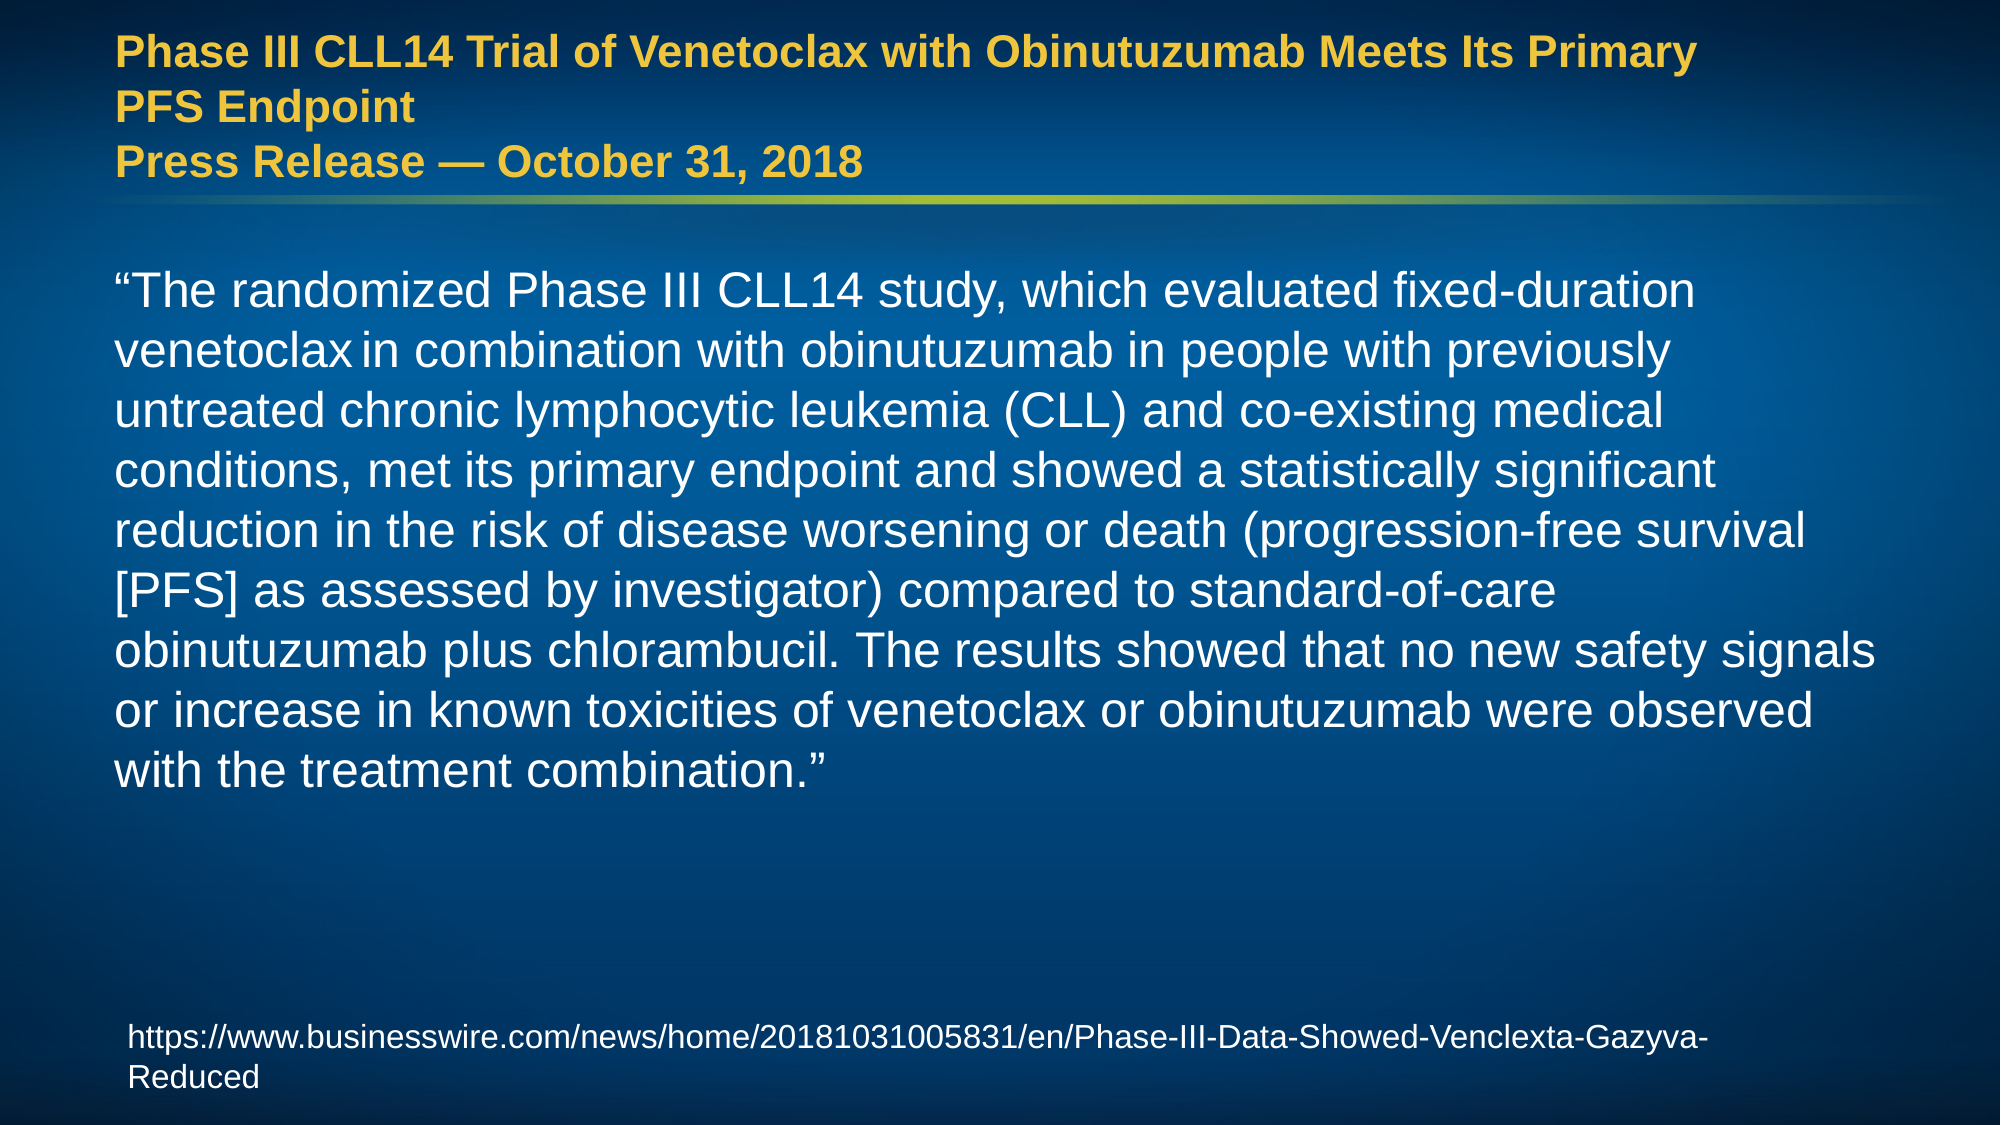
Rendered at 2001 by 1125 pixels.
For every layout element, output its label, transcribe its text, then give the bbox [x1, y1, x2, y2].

text_box https://www.businesswire.com/news/home/20181031005831/en/Phase-III-Data-Showed-Venclexta-Gazyva-Reduced [112, 1007, 1813, 1103]
list “The randomized Phase III CLL14 study, which evaluated fixed-duration venetoclax in combination with obinutuzumab in people with previously untreated chronic lymphocytic leukemia (CLL) and co-existing medical conditions, met its primary endpoint and showed a statistically significant reduction in the risk of disease worsening or death (progression-free survival [PFS] as assessed by investigator) compared to standard-of-care obinutuzumab plus chlorambucil. The results showed that no new safety signals or increase in known toxicities of venetoclax or obinutuzumab were observed with the treatment combination.” [99, 249, 1900, 1050]
title Phase III CLL14 Trial of Venetoclax with Obinutuzumab Meets Its Primary PFS Endpoint Press Release — October 31, 2018 [99, 21, 1900, 188]
picture [0, 0, 2000, 1125]
